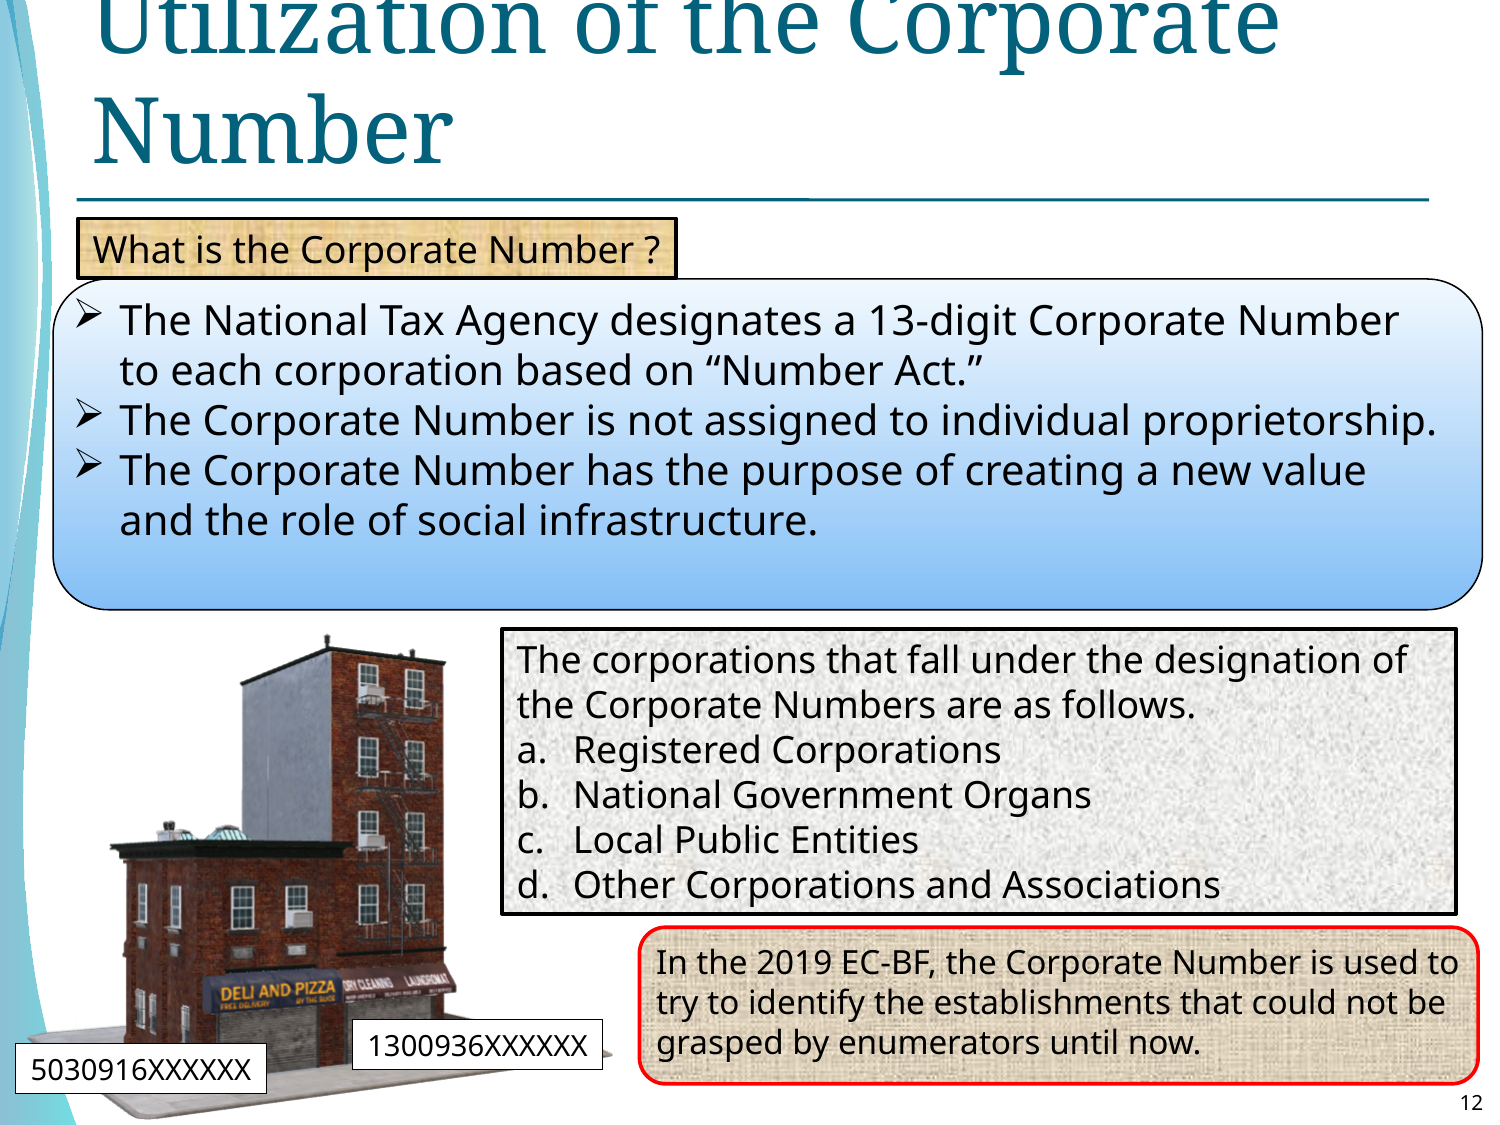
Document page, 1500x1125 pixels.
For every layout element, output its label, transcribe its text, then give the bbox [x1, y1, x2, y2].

text_box [648, 927, 1470, 934]
text_box What is the Corporate Number ? [77, 218, 676, 279]
slide_number 12 [1147, 1081, 1499, 1125]
text_box The National Tax Agency designates a 13-digit Corporate Number to each corporation based on “Number Act.” The Corporate Number is not assigned to individual proprietorship. The Corporate Number has the purpose of creating a new value and the role of social infrastructure. [57, 286, 1459, 551]
text_box [53, 289, 1483, 610]
text_box [81, 278, 1455, 286]
text_box In the 2019 EC-BF, the Corporate Number is used to try to identify the establishments that could not be grasped by enumerators until now. [641, 934, 1500, 1069]
picture [0, 576, 619, 1121]
text_box The corporations that fall under the designation of the Corporate Numbers are as follows. Registered Corporations National Government Organs Local Public Entities Other Corporations and Associations [624, 629, 1457, 914]
title Utilization of the Corporate Number [76, 2, 1427, 190]
text_box [642, 1069, 1476, 1084]
